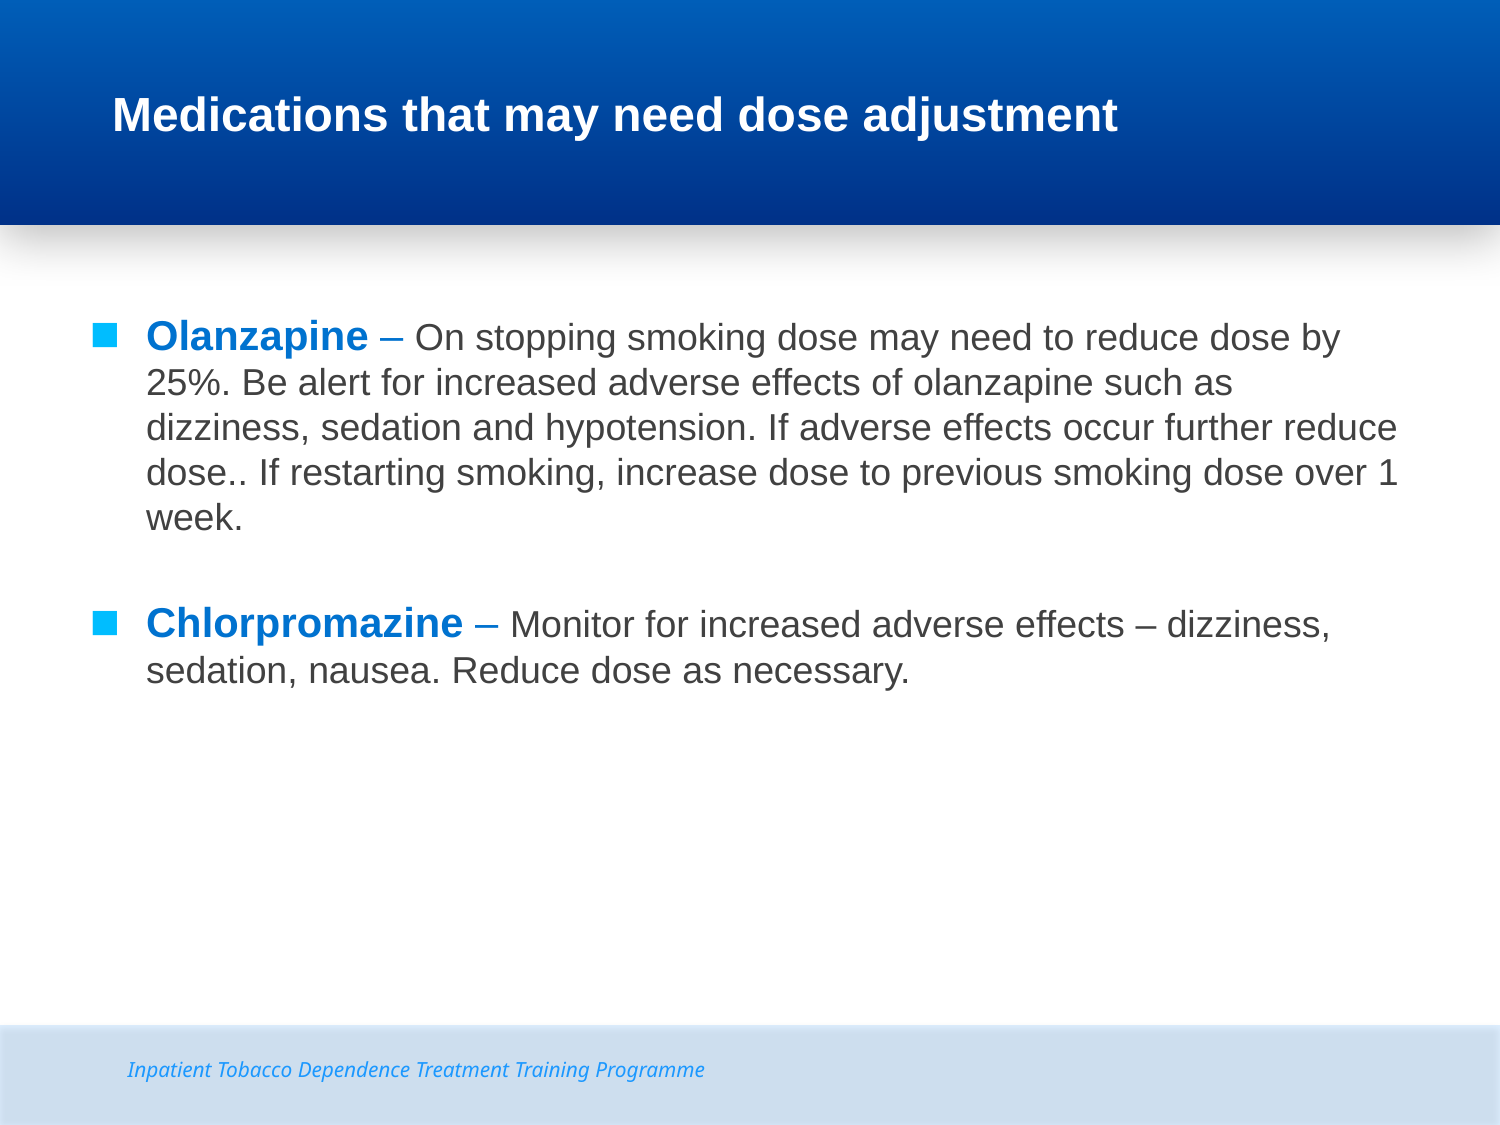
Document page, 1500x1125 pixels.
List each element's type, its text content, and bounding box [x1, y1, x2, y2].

text_box Olanzapine – On stopping smoking dose may need to reduce dose by 25%. Be alert for increased adverse effects of olanzapine such as dizziness, sedation and hypotension. If adverse effects occur further reduce dose.. If restarting smoking, increase dose to previous smoking dose over 1 week. Chlorpromazine – Monitor for increased adverse effects – dizziness, sedation, nausea. Reduce dose as necessary. [74, 300, 1419, 699]
text_box Inpatient Tobacco Dependence Treatment Training Programme [113, 1042, 994, 1096]
text_box Medications that may need dose adjustment [97, 76, 1441, 149]
